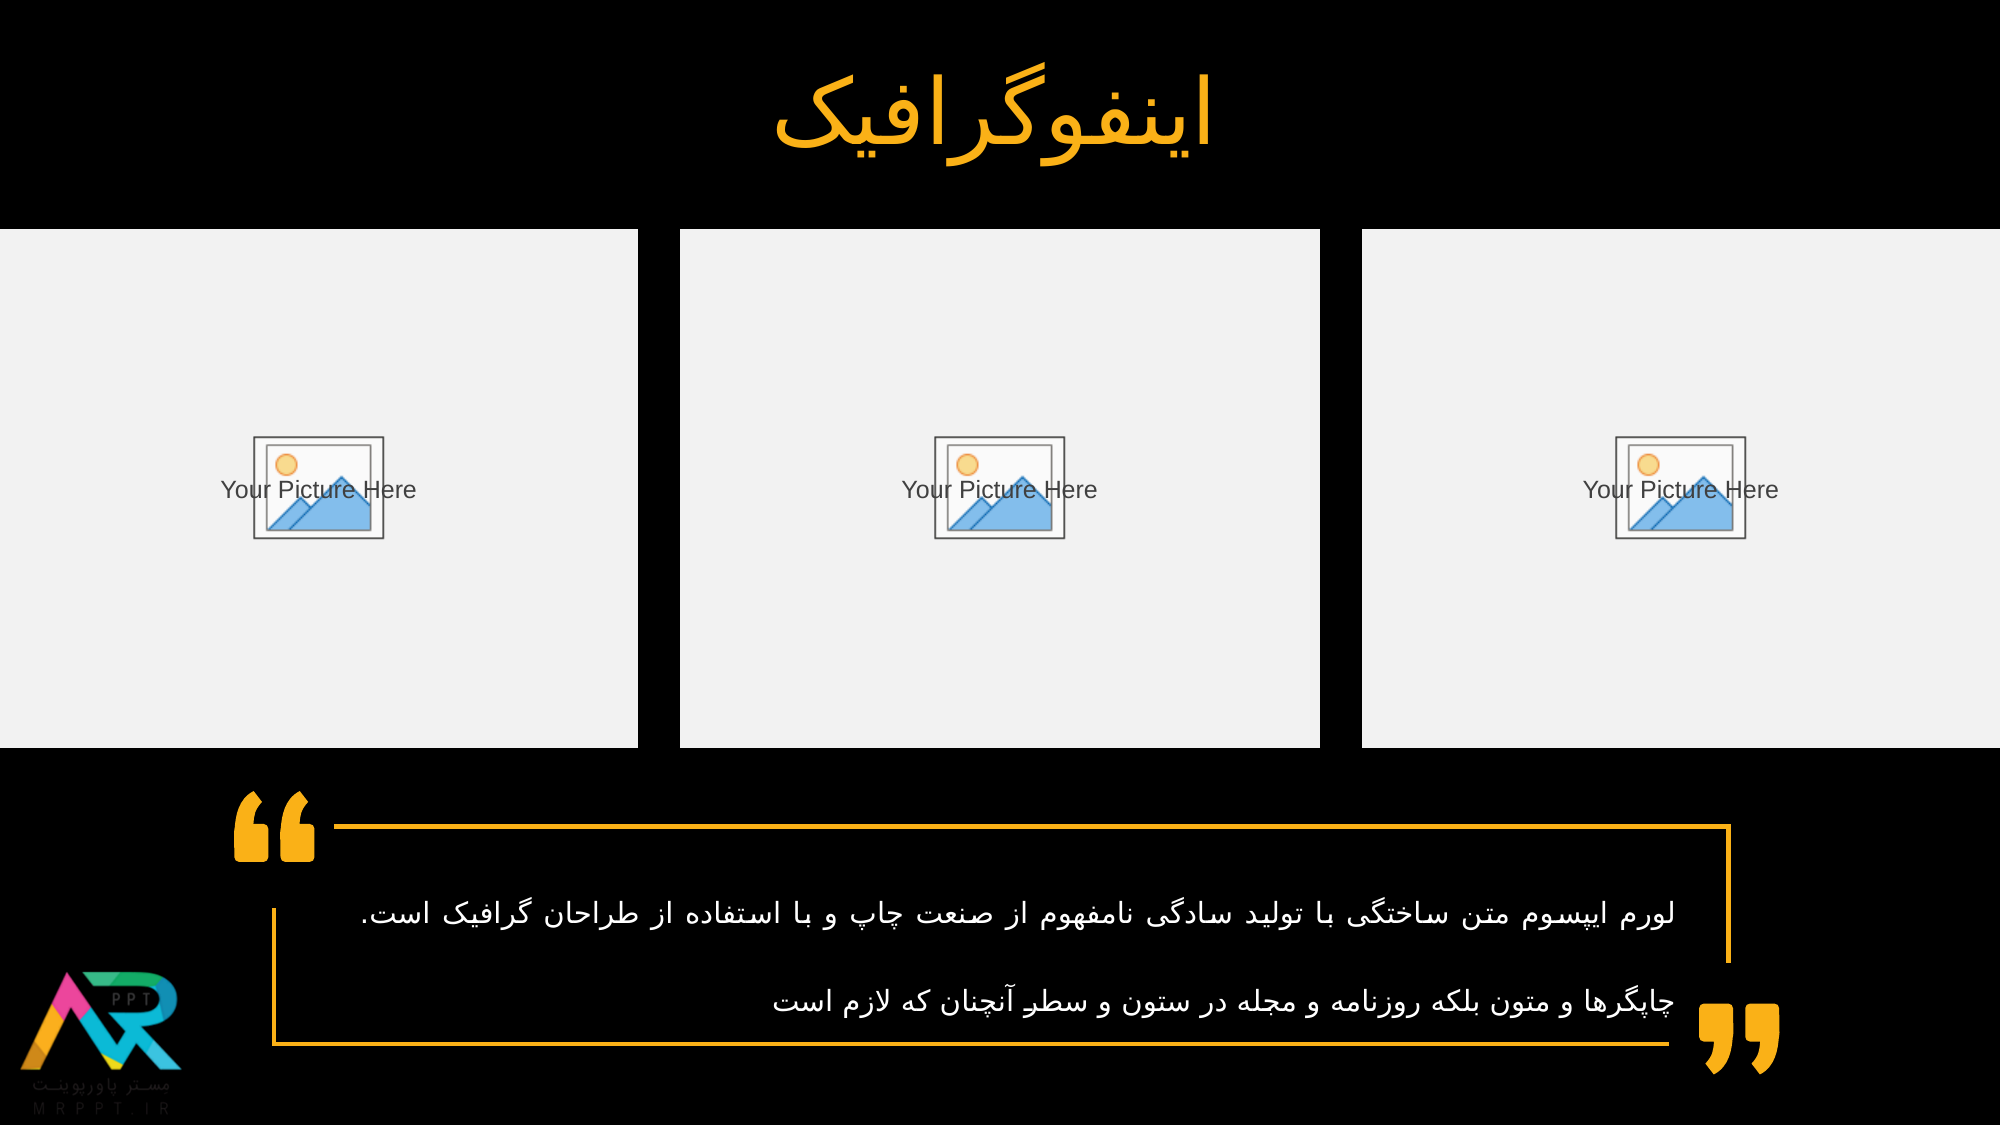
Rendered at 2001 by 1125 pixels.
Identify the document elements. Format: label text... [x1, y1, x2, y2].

picture [0, 228, 638, 749]
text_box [274, 826, 1729, 1045]
picture [679, 228, 1320, 749]
picture [1361, 228, 2000, 749]
picture [0, 963, 200, 1125]
text_box اینفوگرافیک [692, 45, 1298, 170]
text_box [234, 791, 315, 862]
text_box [1699, 1003, 1780, 1075]
